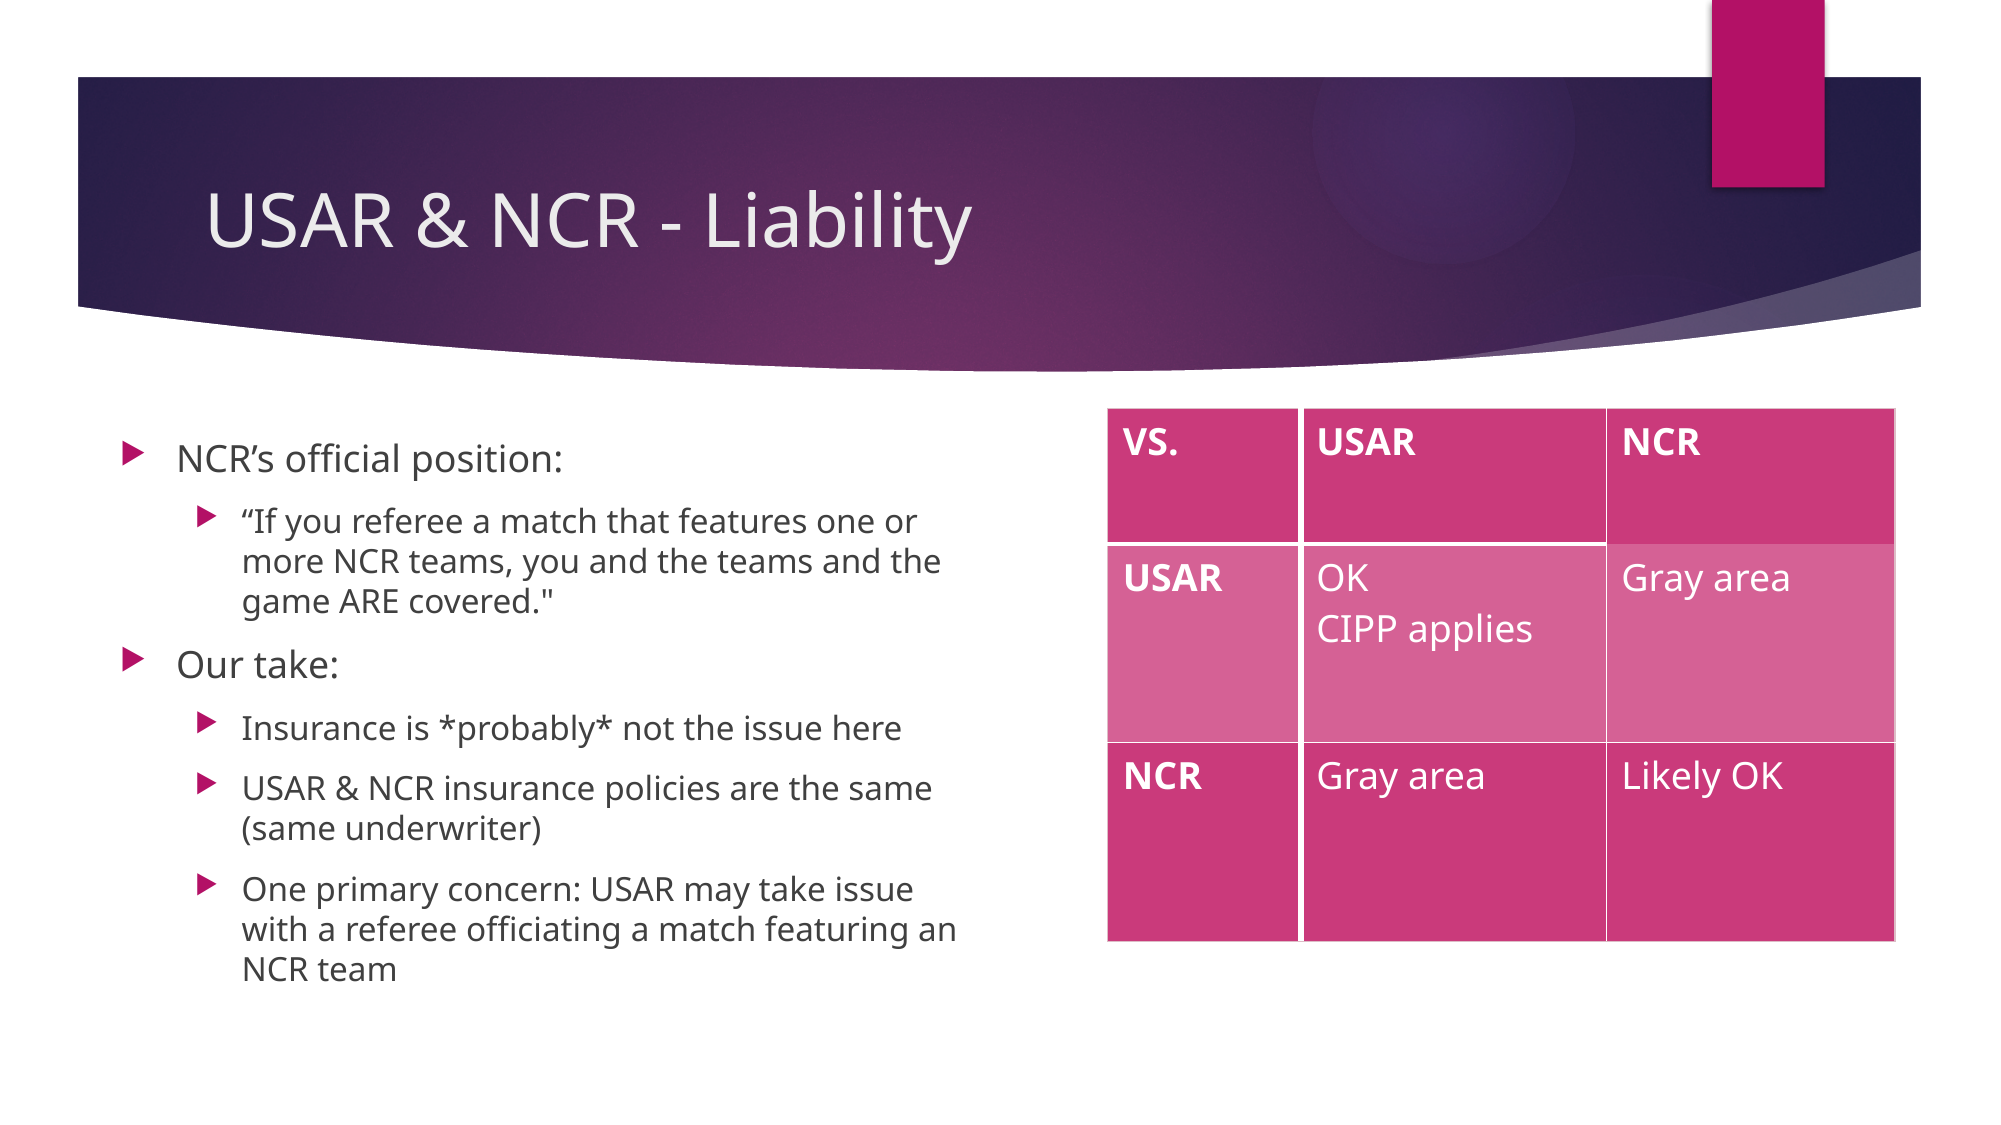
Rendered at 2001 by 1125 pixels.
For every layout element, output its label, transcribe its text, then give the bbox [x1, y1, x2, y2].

table_header USAR [1304, 409, 1606, 542]
list NCR’s official position: “If you referee a match that features one or more NCR teams, you and the teams and the game ARE covered." Our take: Insurance is *probably* not the issue here USAR & NCR insurance policies are the same (same underwriter) One primary concern: USAR may take issue with a referee officiating a match featuring an NCR team [104, 427, 981, 1023]
title USAR & NCR - Liability [189, 159, 1627, 276]
table_cell Gray area [1607, 544, 1894, 742]
table_cell Gray area [1304, 743, 1606, 941]
table_cell OK CIPP applies [1304, 546, 1606, 742]
table_cell NCR [1108, 743, 1298, 941]
table_cell USAR [1108, 546, 1298, 742]
table_header VS. [1108, 409, 1298, 542]
table_cell Likely OK [1607, 743, 1894, 941]
table_header NCR [1607, 409, 1894, 544]
